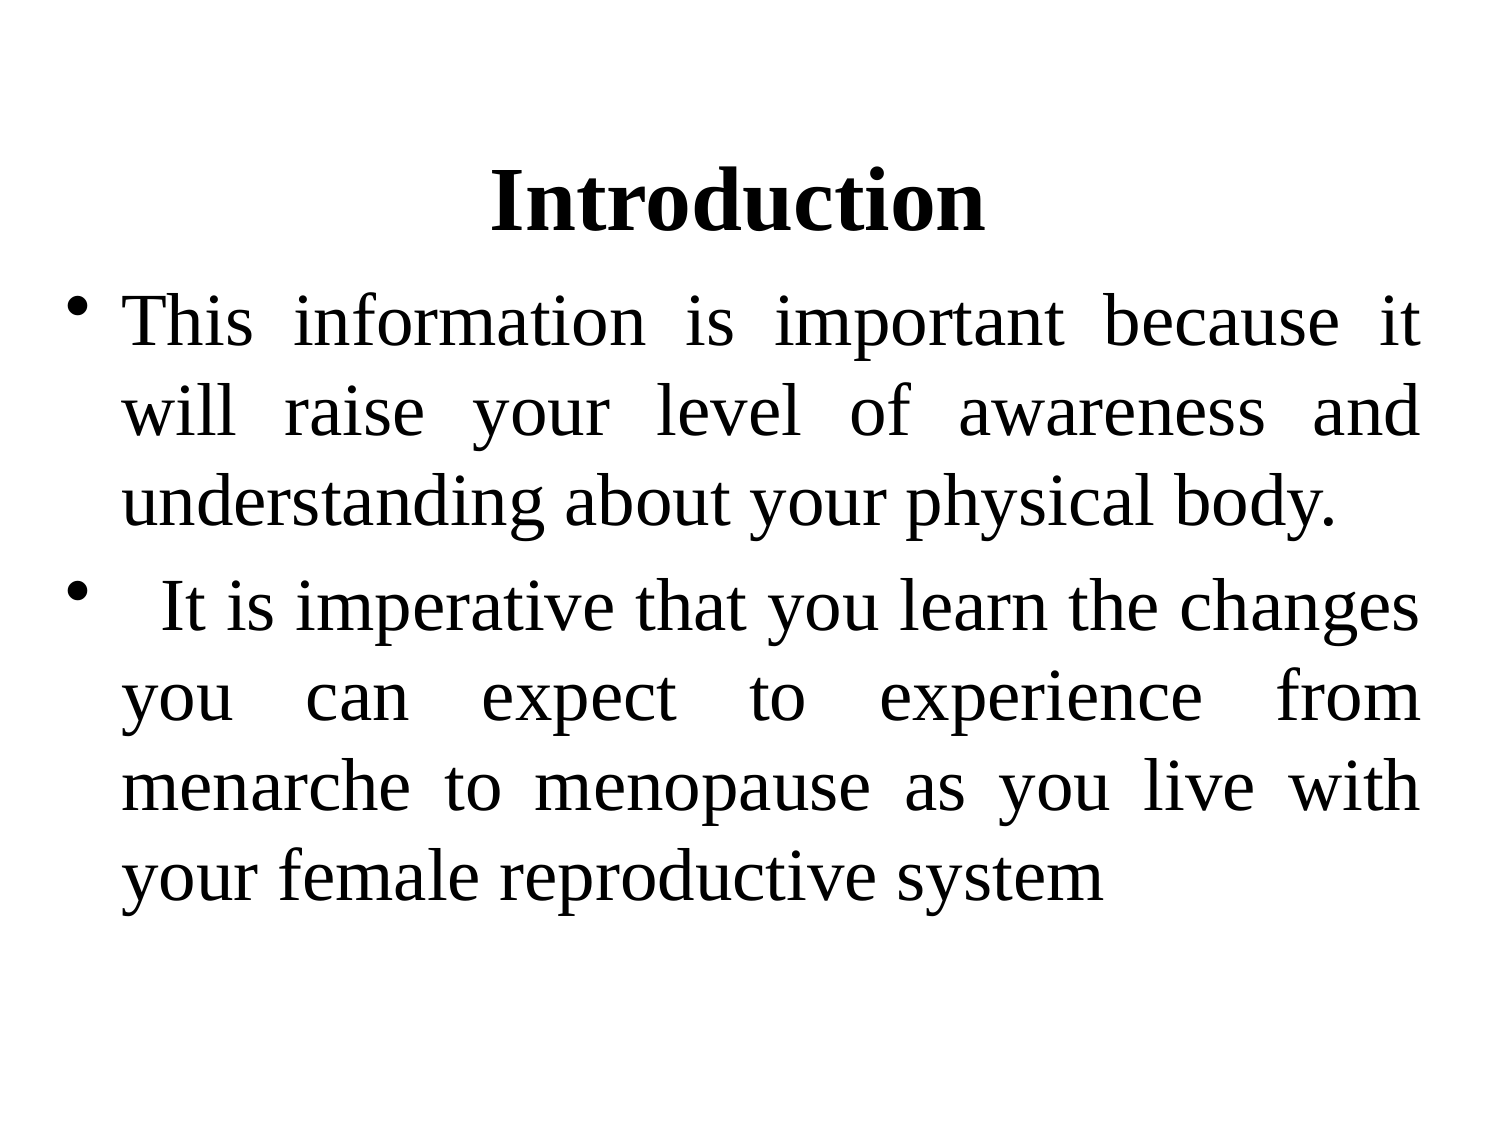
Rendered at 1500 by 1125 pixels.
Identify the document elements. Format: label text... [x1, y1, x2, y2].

title Introduction [112, 99, 1388, 262]
list This information is important because it will raise your level of awareness and understanding about your physical body. It is imperative that you learn the changes you can expect to experience from menarche to menopause as you live with your female reproductive system [49, 262, 1438, 1076]
